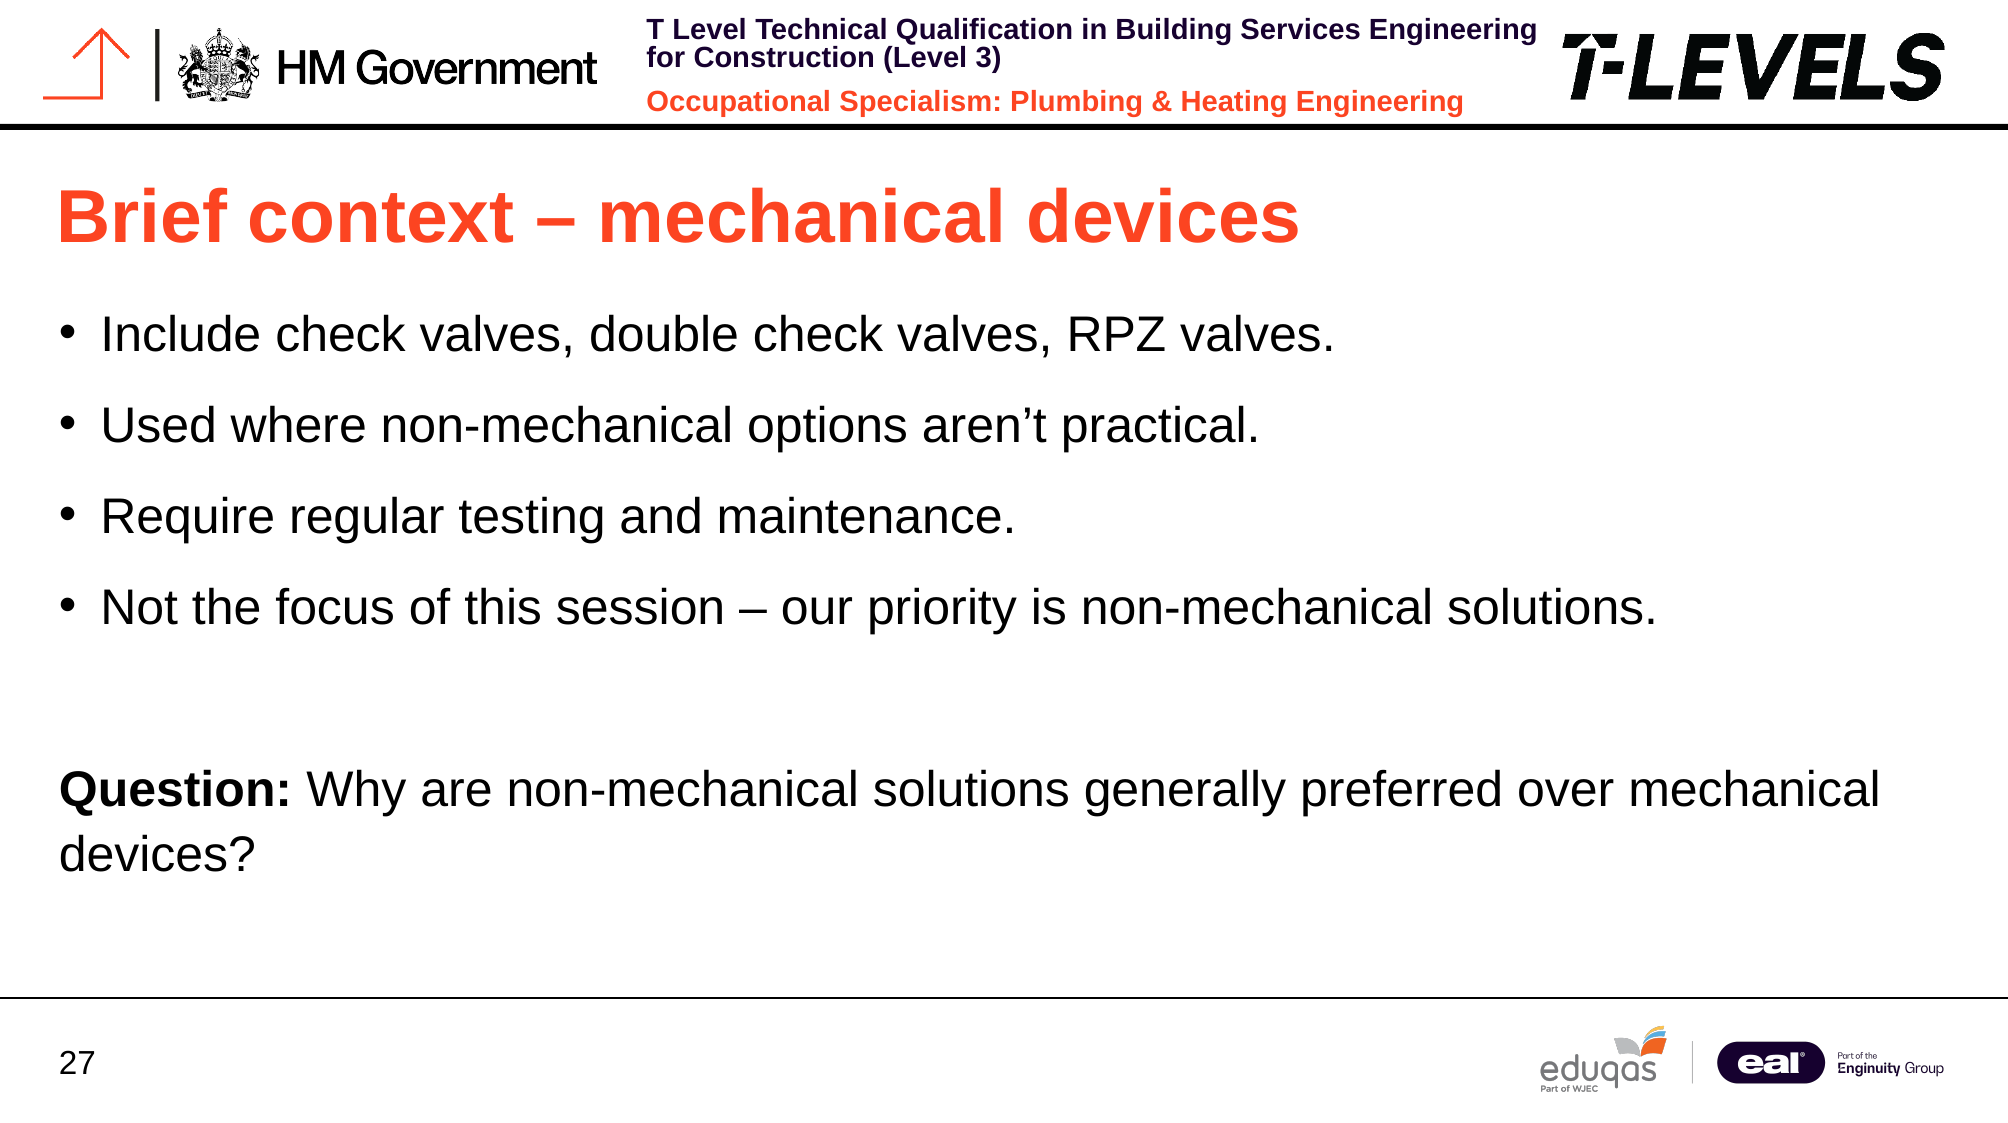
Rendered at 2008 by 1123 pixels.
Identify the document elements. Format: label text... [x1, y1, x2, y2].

picture [38, 27, 136, 100]
picture [1543, 25, 1964, 108]
picture [1535, 1021, 1949, 1097]
title Brief context – mechanical devices [41, 111, 1949, 314]
list Include check valves, double check valves, RPZ valves. Used where non-mechanical options aren’t practical. Require regular testing and maintenance. Not the focus of this session – our priority is non-mechanical solutions. Question: Why are non-mechanical solutions generally preferred over mechanical devices? [59, 295, 1949, 975]
picture [155, 28, 597, 102]
